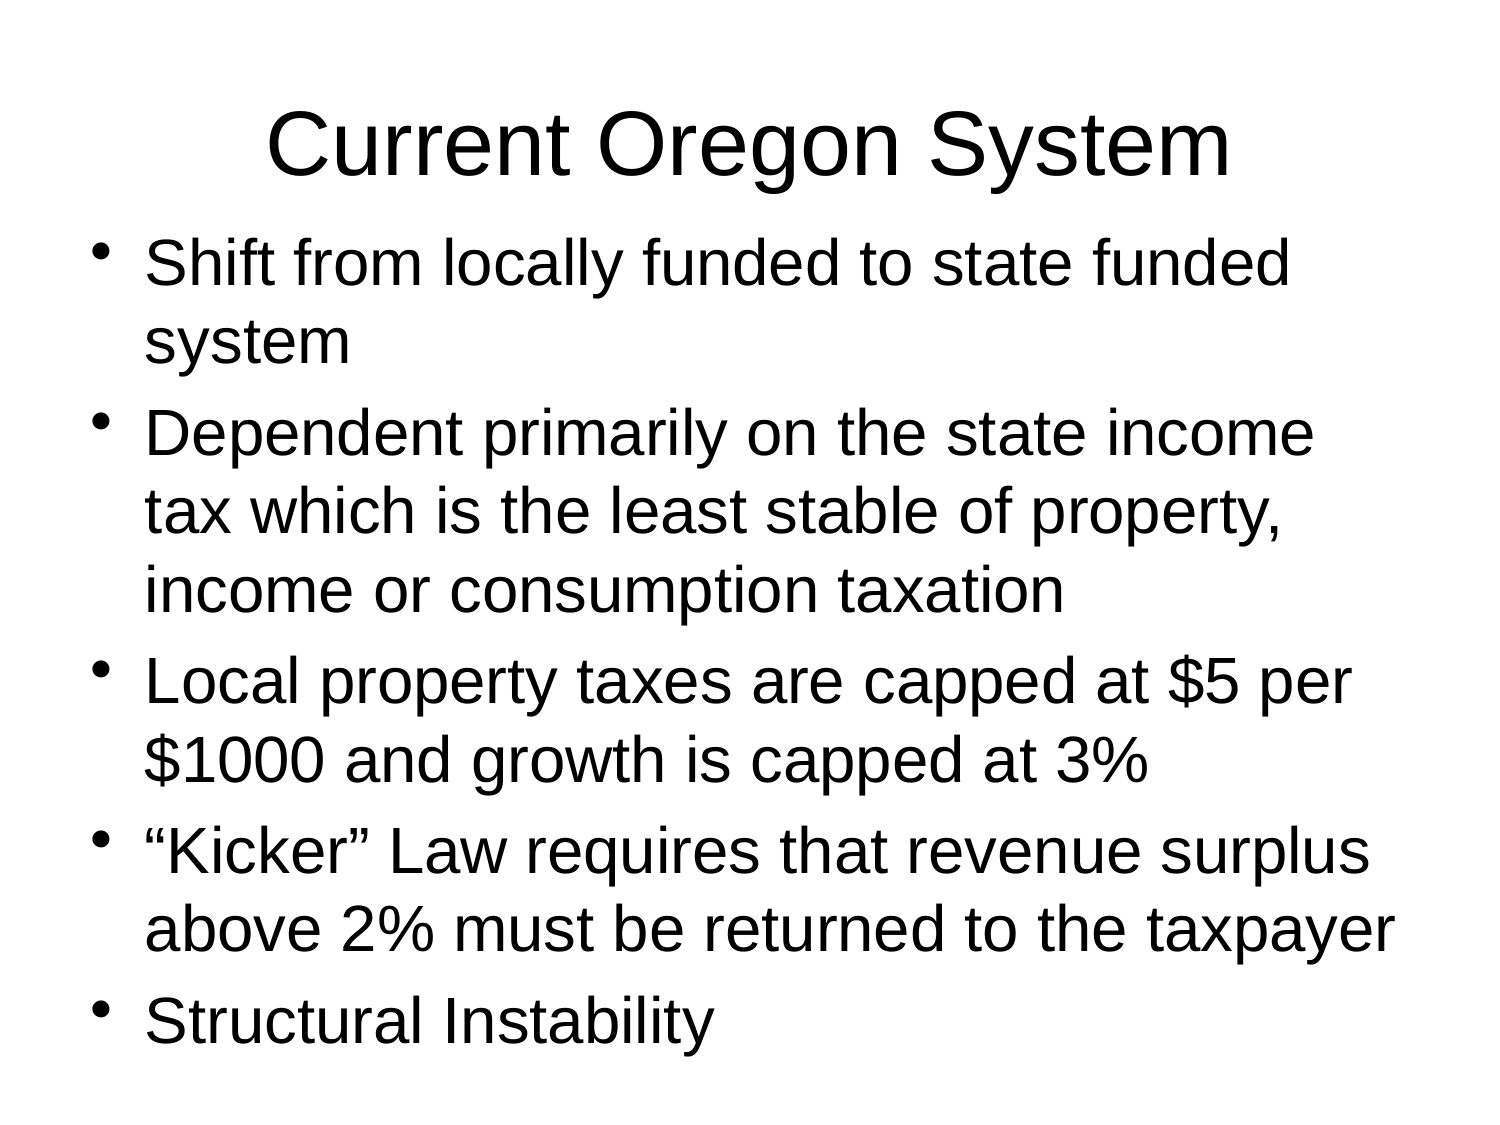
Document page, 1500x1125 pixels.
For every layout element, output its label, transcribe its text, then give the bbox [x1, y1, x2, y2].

list Shift from locally funded to state funded system Dependent primarily on the state income tax which is the least stable of property, income or consumption taxation Local property taxes are capped at $5 per $1000 and growth is capped at 3% “Kicker” Law requires that revenue surplus above 2% must be returned to the taxpayer Structural Instability [74, 212, 1426, 1088]
title Current Oregon System [74, 44, 1426, 212]
